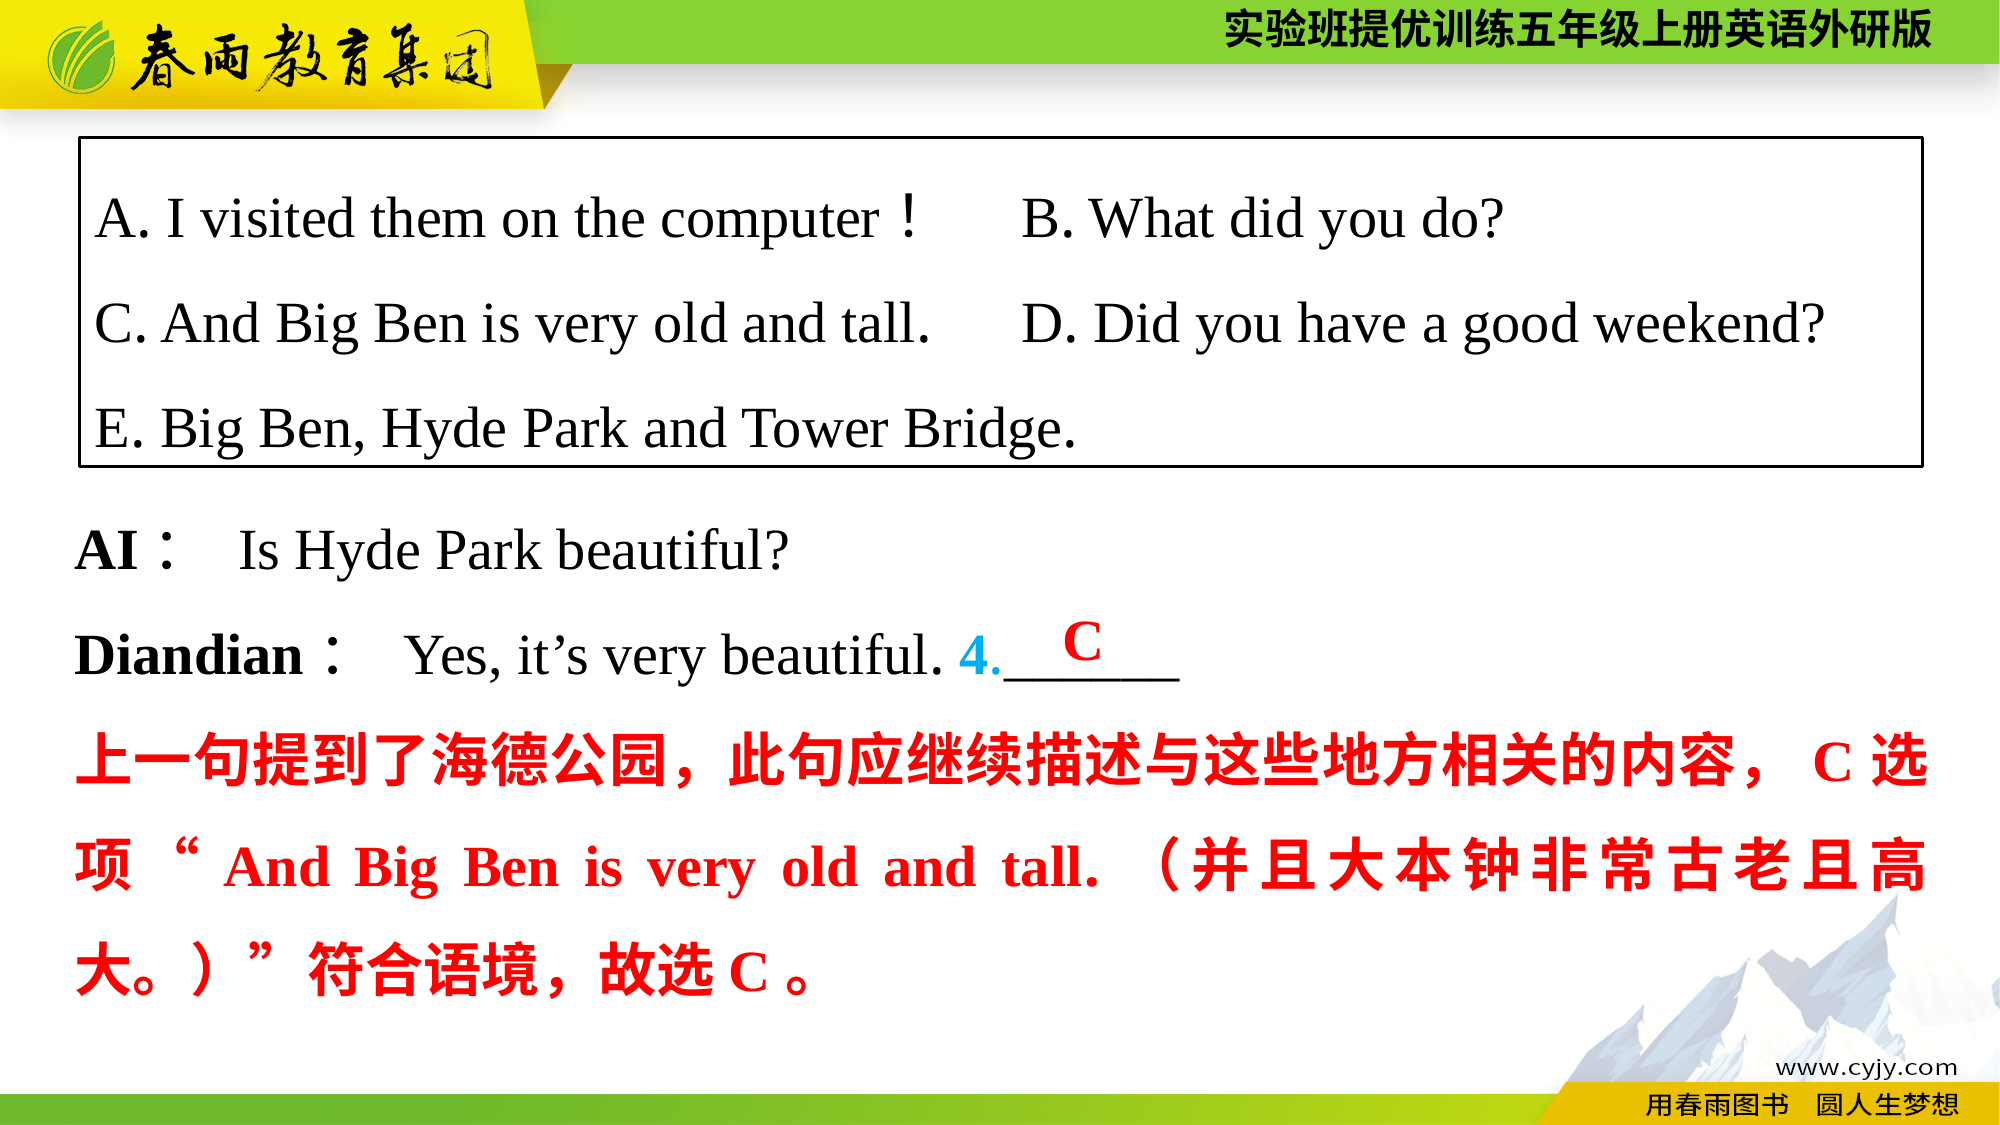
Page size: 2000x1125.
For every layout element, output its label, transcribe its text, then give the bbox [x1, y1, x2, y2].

list AI： Is Hyde Park beautiful? Diandian： Yes, it’s very beautiful. 4.______ [59, 468, 1944, 680]
text_box C [1047, 594, 1120, 679]
picture [0, 0, 2000, 1125]
text_box 上一句提到了海德公园，此句应继续描述与这些地方相关的内容，C选项“And Big Ben is very old and tall.（并且大本钟非常古老且高大。）”符合语境，故选C。 [59, 680, 1944, 1011]
text_box A. I visited them on the computer！ B. What did you do? C. And Big Ben is very old and tall. D. Did you have a good weekend? E. Big Ben, Hyde Park and Tower Bridge. [79, 137, 1923, 467]
